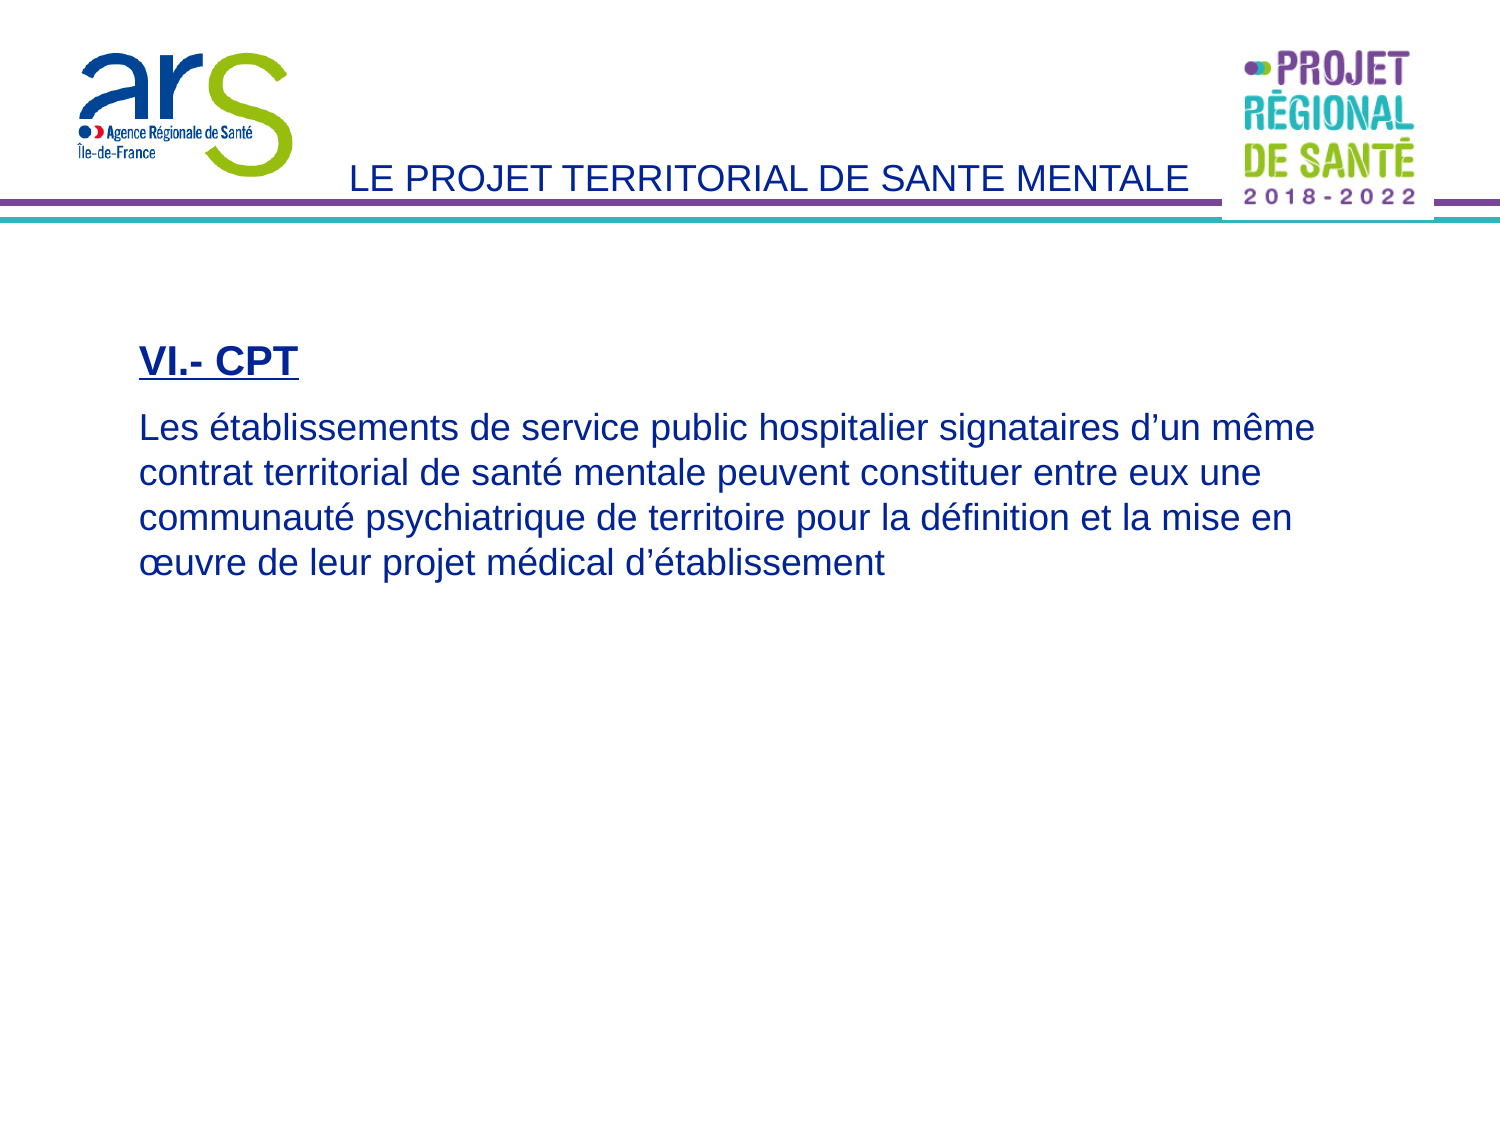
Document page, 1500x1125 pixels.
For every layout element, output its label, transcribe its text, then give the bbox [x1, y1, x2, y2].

text_box VI.- CPT Les établissements de service public hospitalier signataires d’un même contrat territorial de santé mentale peuvent constituer entre eux une communauté psychiatrique de territoire pour la définition et la mise en œuvre de leur projet médical d’établissement [123, 326, 1388, 590]
title [121, 385, 1424, 740]
picture [76, 52, 293, 177]
picture [1222, 30, 1434, 221]
